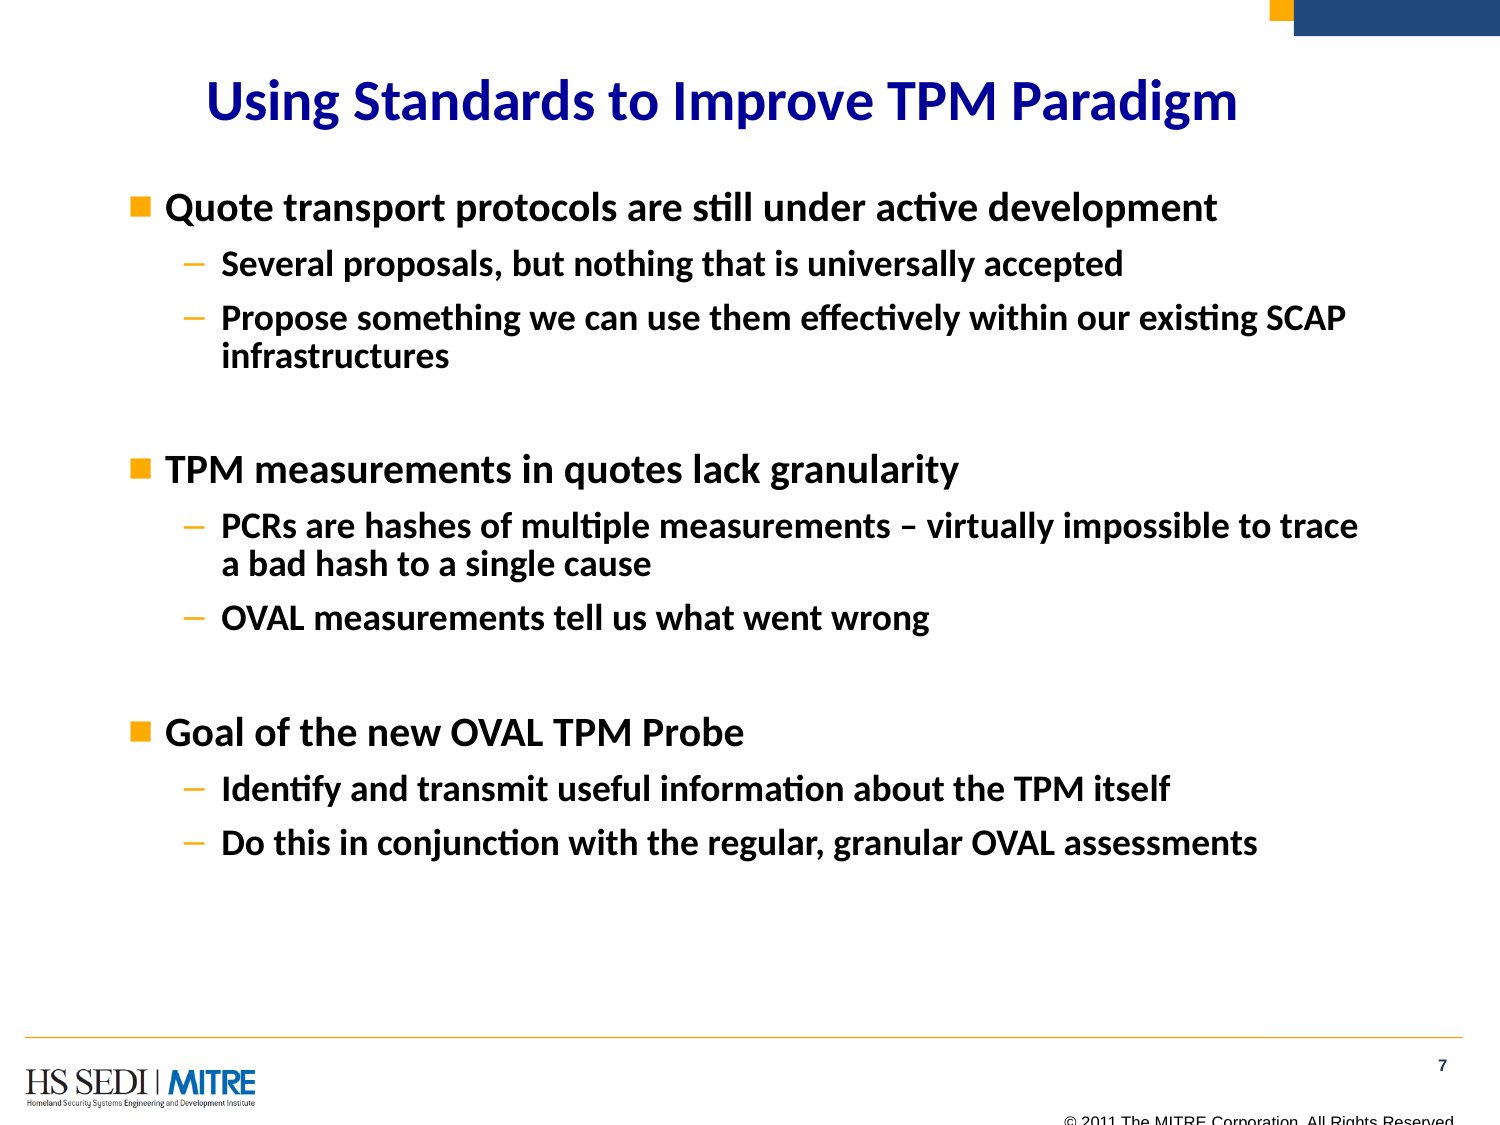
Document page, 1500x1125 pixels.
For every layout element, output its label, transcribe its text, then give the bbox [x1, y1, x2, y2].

slide_number 7 [1374, 1049, 1463, 1076]
picture [20, 1058, 271, 1122]
title Using Standards to Improve TPM Paradigm [107, 62, 1339, 151]
list Quote transport protocols are still under active development Several proposals, but nothing that is universally accepted Propose something we can use them effectively within our existing SCAP infrastructures TPM measurements in quotes lack granularity PCRs are hashes of multiple measurements – virtually impossible to trace a bad hash to a single cause OVAL measurements tell us what went wrong Goal of the new OVAL TPM Probe Identify and transmit useful information about the TPM itself Do this in conjunction with the regular, granular OVAL assessments [112, 180, 1387, 1024]
